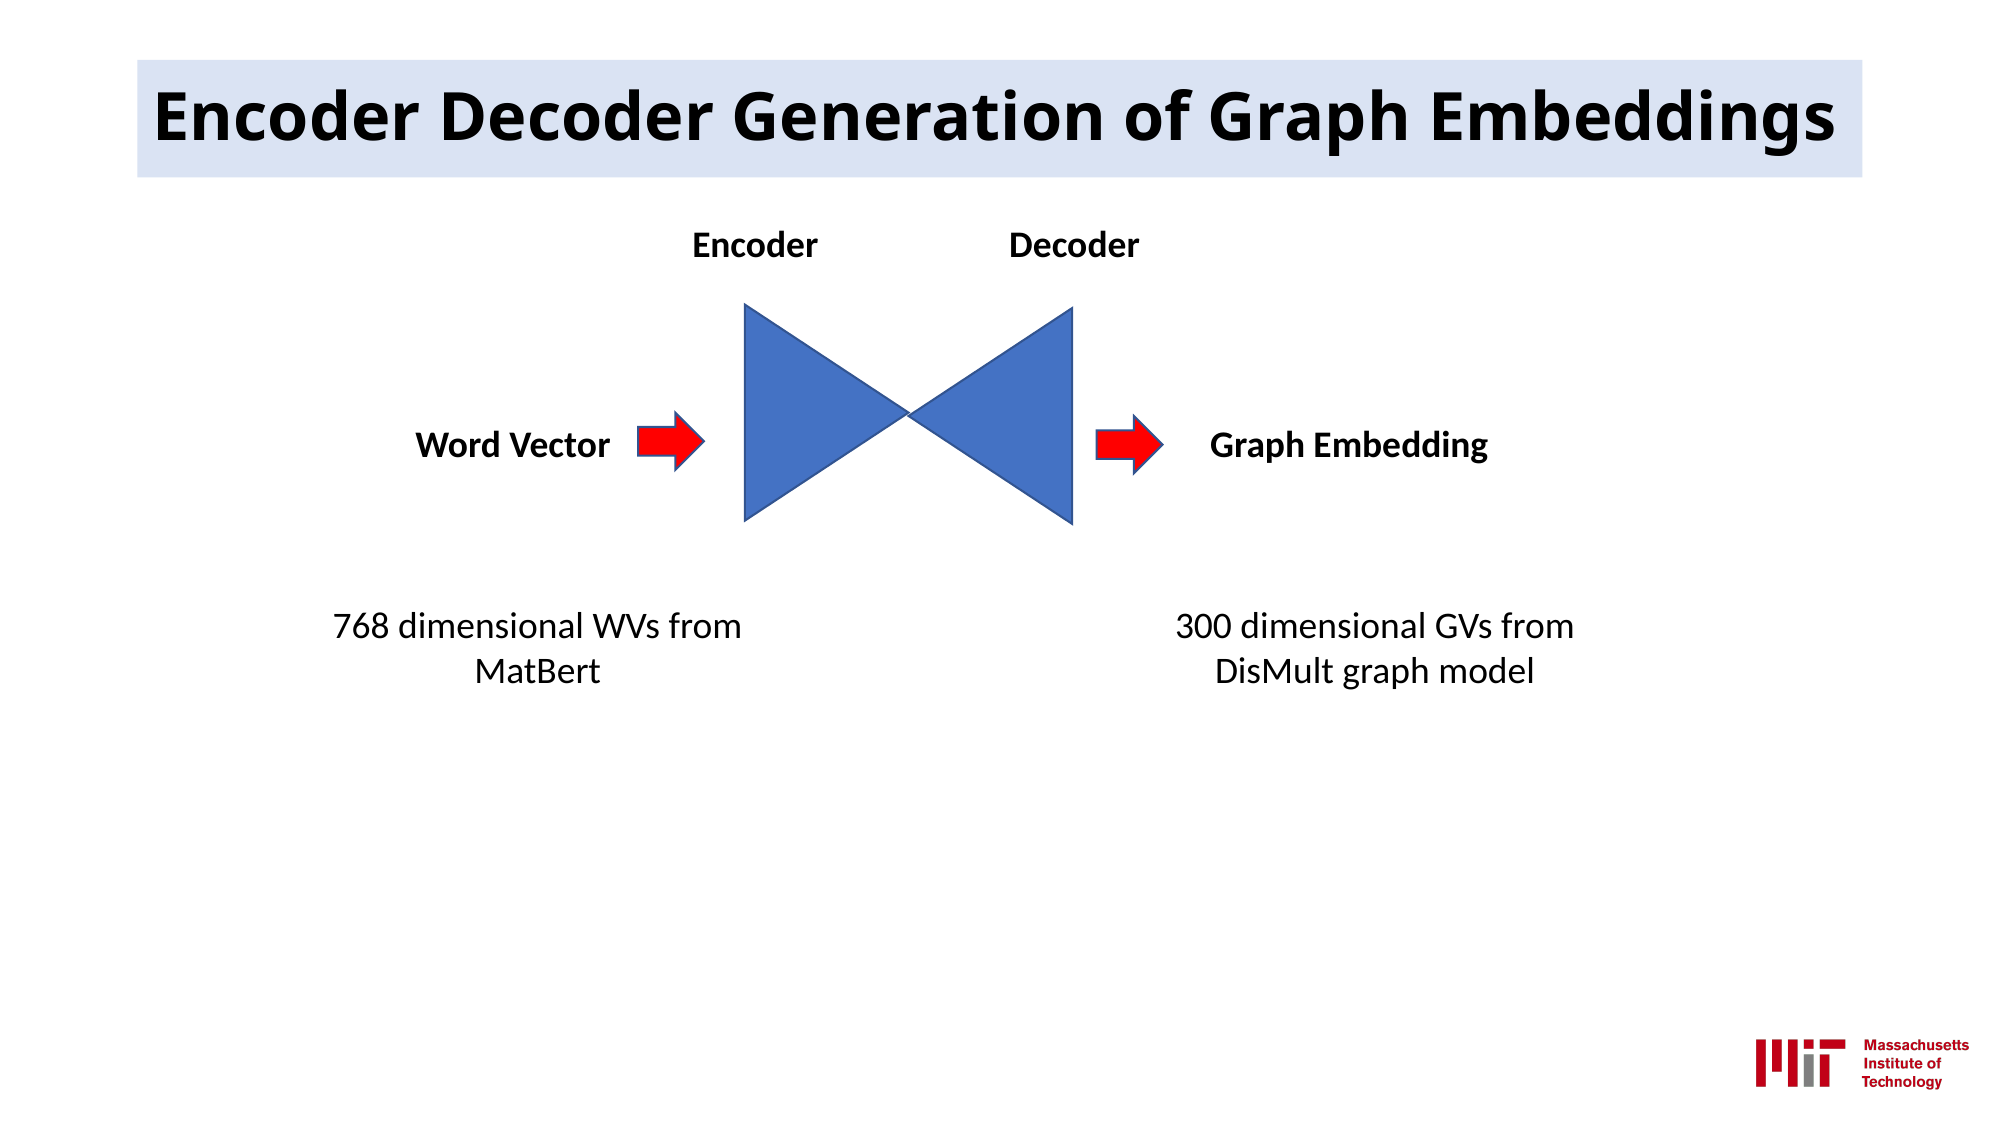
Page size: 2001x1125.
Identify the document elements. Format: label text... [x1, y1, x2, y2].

text_box Encoder [677, 212, 834, 273]
title Encoder Decoder Generation of Graph Embeddings [137, 59, 1863, 178]
text_box Decoder [994, 212, 1155, 273]
picture [1755, 1004, 1970, 1125]
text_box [292, 304, 1621, 700]
